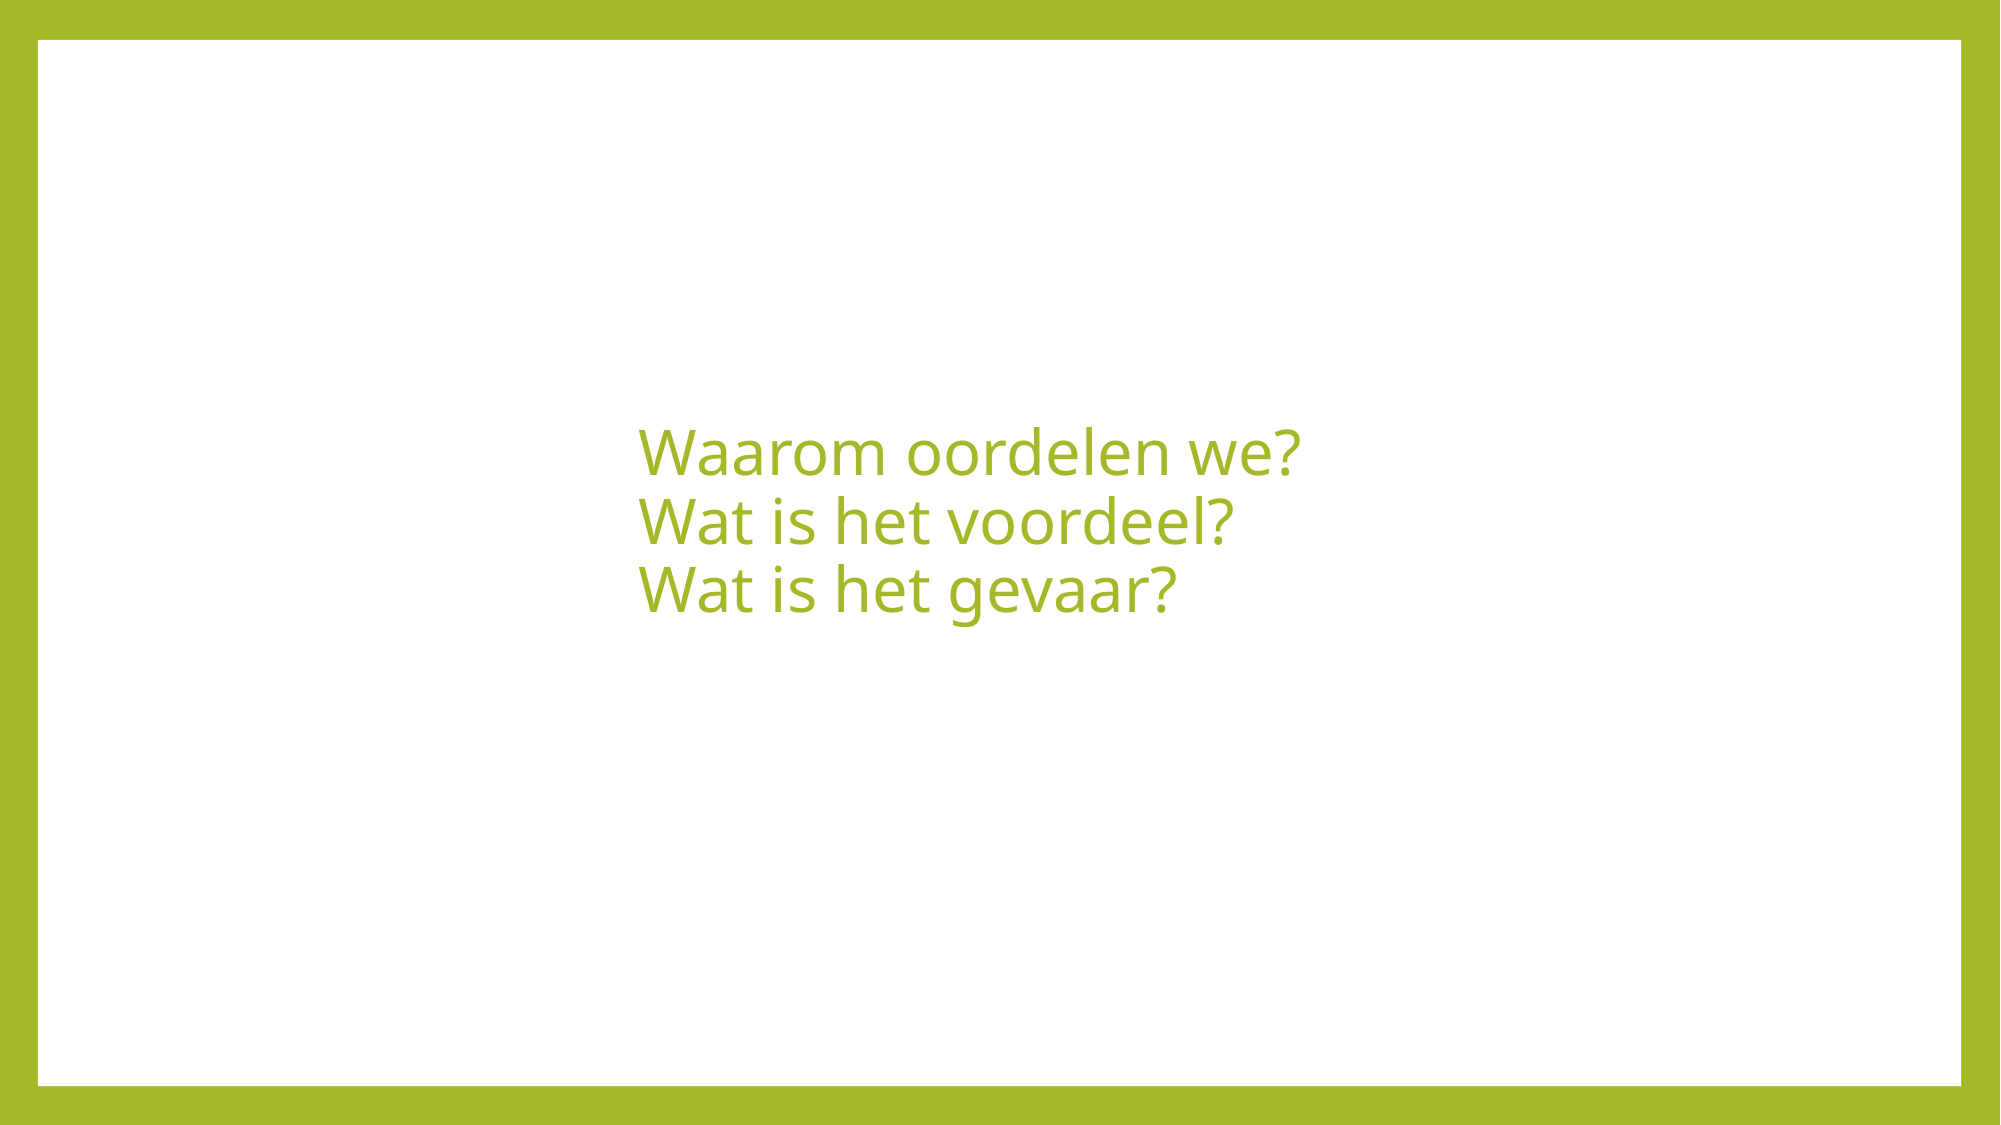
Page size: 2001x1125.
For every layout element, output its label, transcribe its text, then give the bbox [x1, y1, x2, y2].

title Waarom oordelen we? Wat is het voordeel? Wat is het gevaar? [623, 412, 2000, 635]
